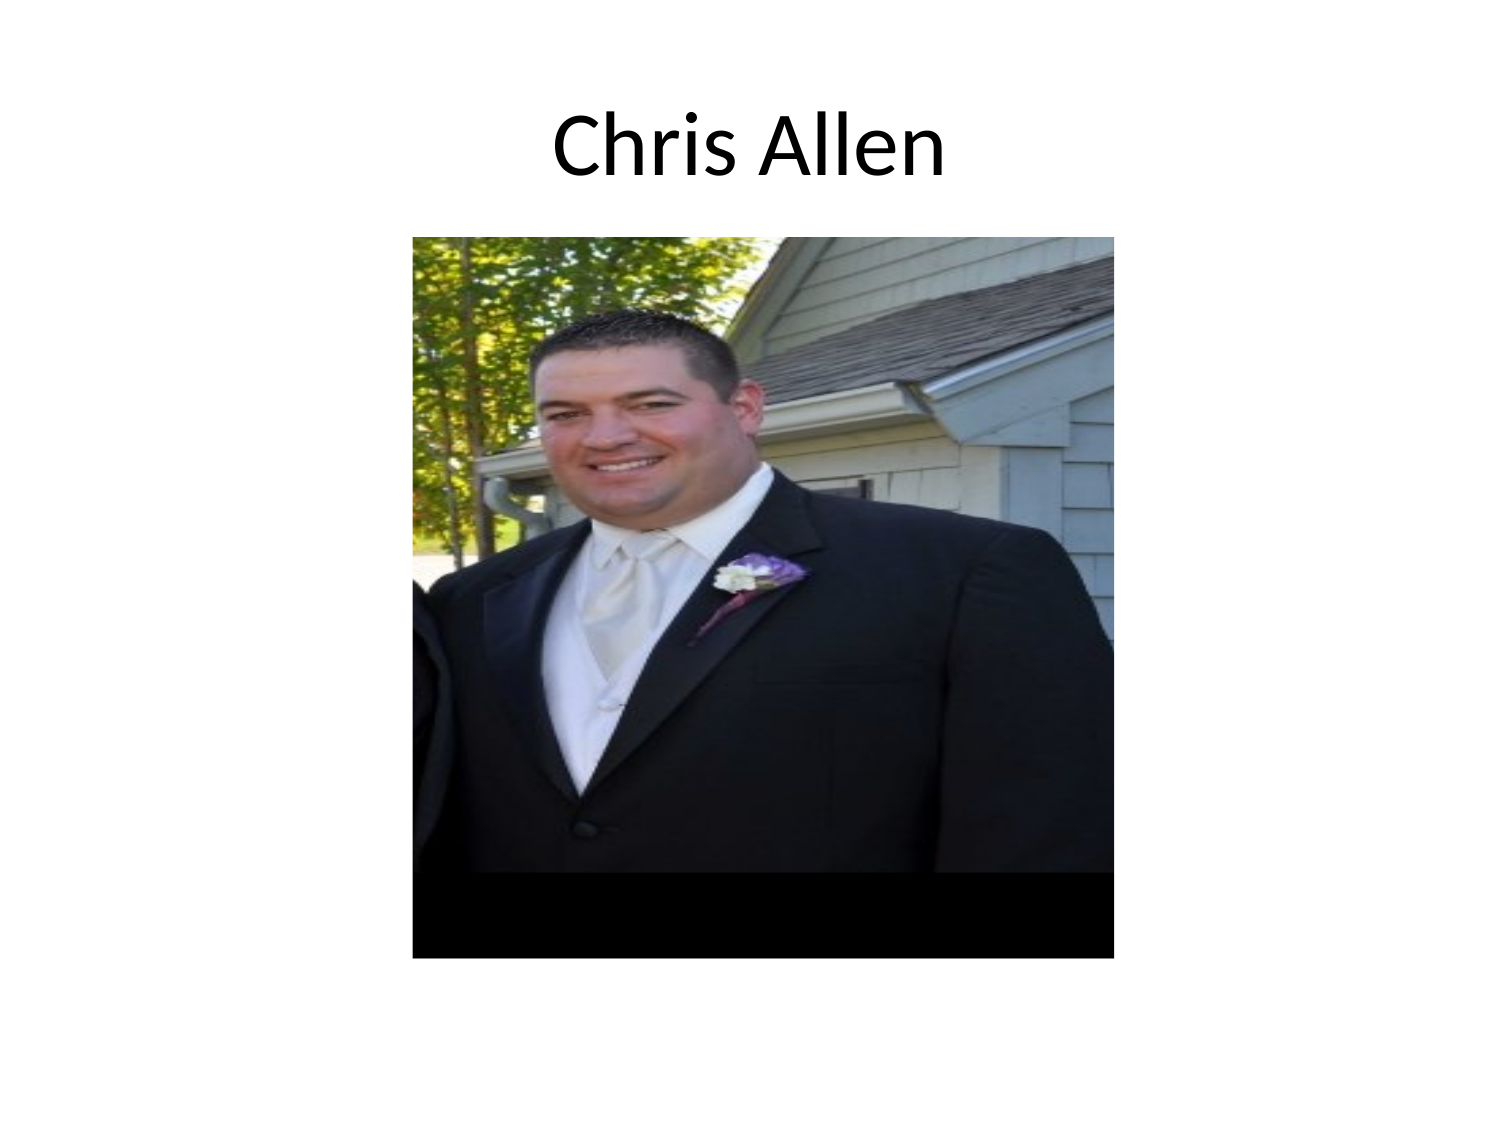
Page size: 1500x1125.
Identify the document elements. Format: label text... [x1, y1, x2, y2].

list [412, 237, 1115, 963]
title Chris Allen [75, 45, 1425, 233]
